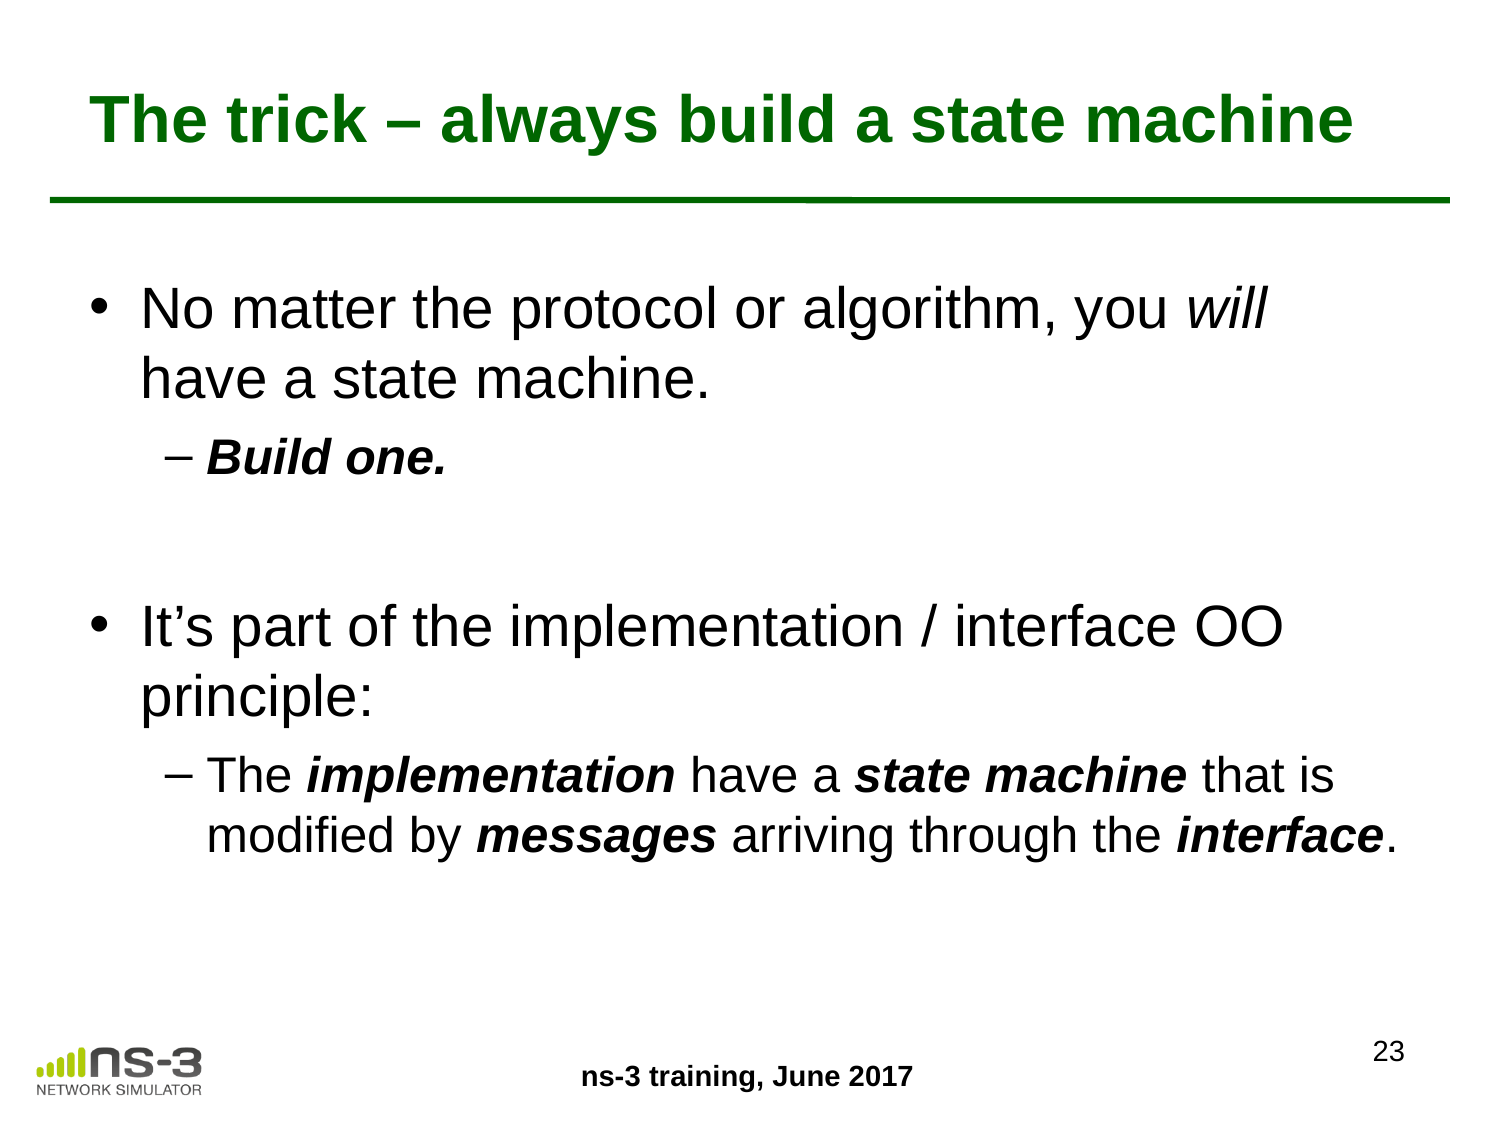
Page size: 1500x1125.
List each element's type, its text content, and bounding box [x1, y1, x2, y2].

list No matter the protocol or algorithm, you will have a state machine. Build one. It’s part of the implementation / interface OO principle: The implementation have a state machine that is modified by messages arriving through the interface. [74, 262, 1426, 1001]
footer ns-3 training, June 2017 [512, 1049, 983, 1125]
slide_number 23 [1074, 1024, 1421, 1101]
picture [24, 1017, 213, 1125]
title The trick – always build a state machine [74, 28, 1426, 205]
